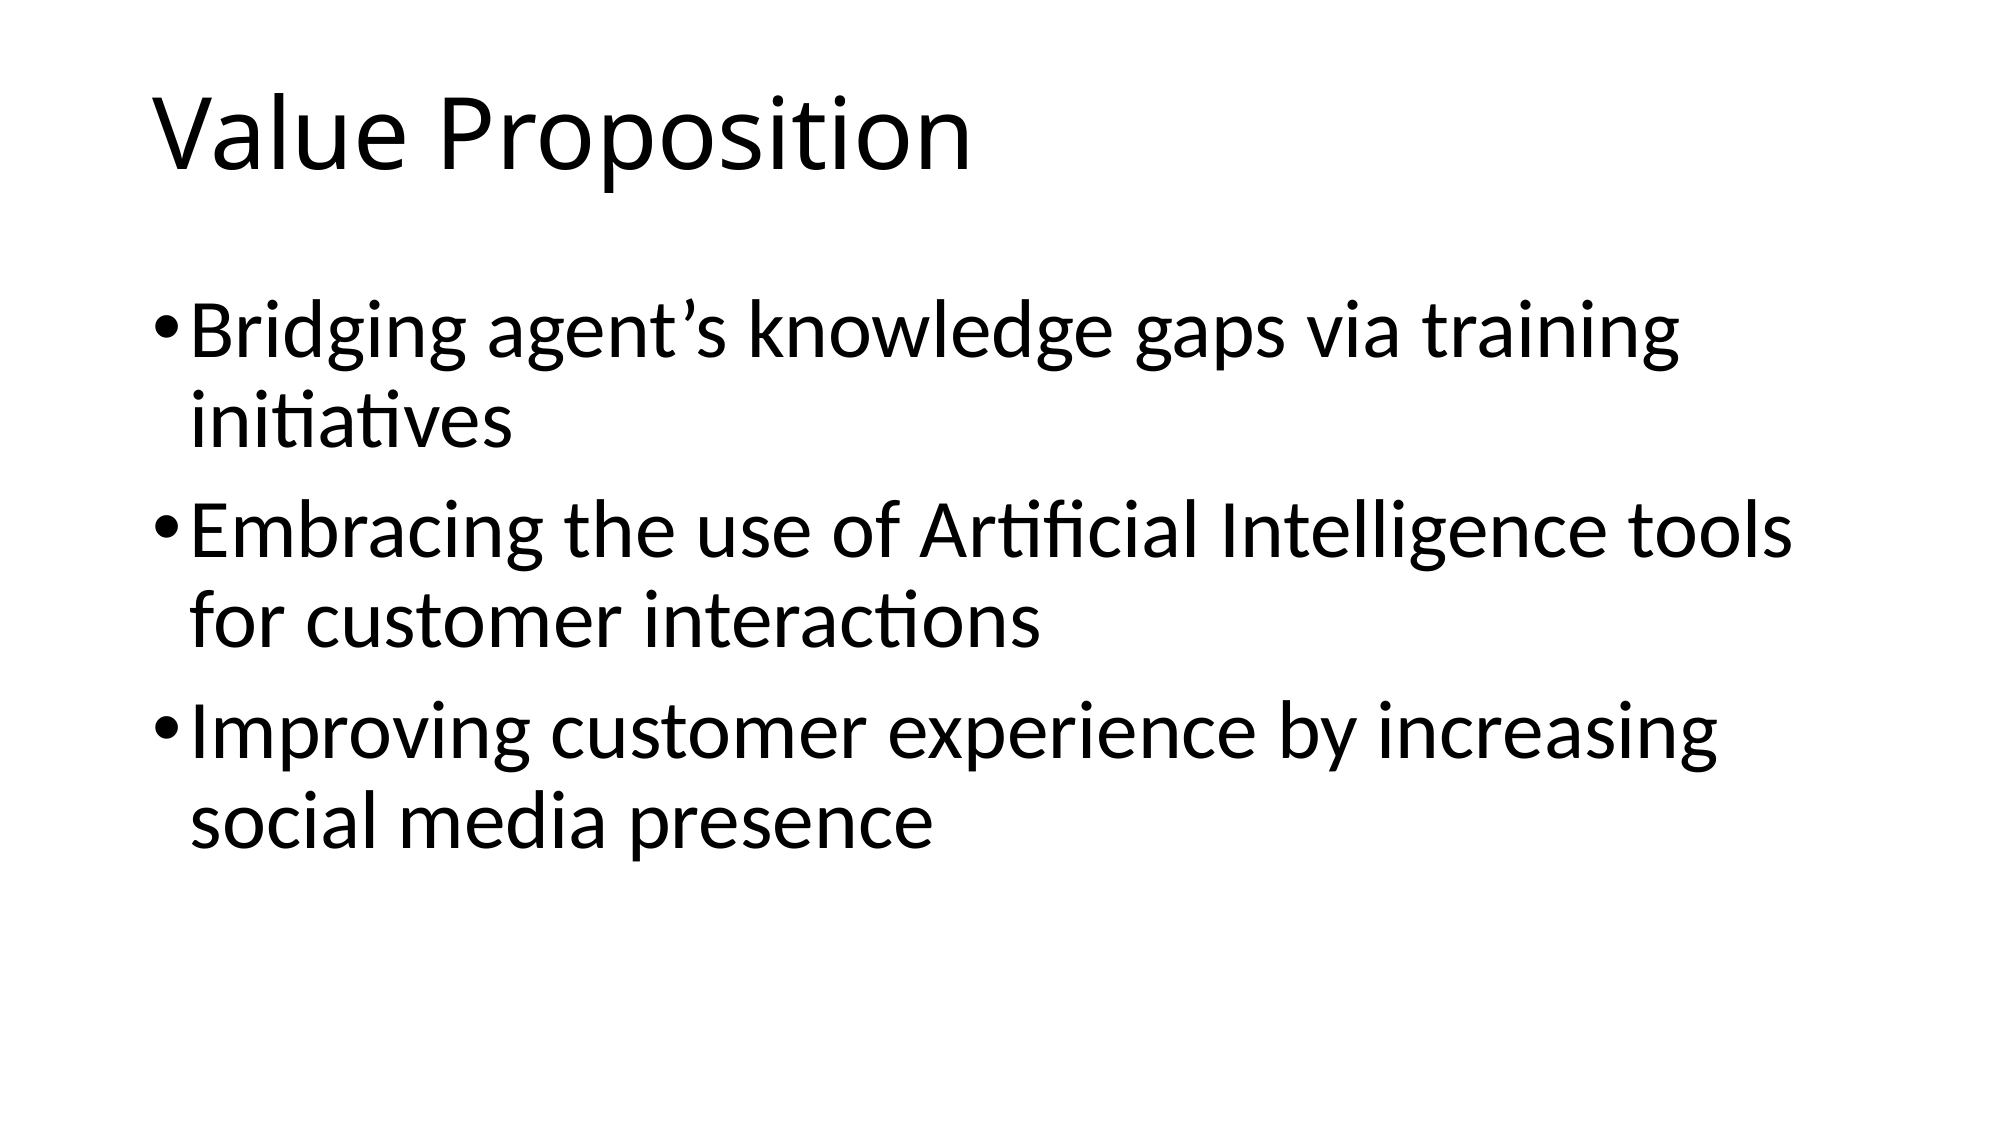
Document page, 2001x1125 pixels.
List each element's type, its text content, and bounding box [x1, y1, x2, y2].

text_box Value Proposition [137, 59, 1863, 187]
text_box Bridging agent’s knowledge gaps via training initiatives Embracing the use of Artificial Intelligence tools for customer interactions Improving customer experience by increasing social media presence [137, 187, 1863, 1014]
